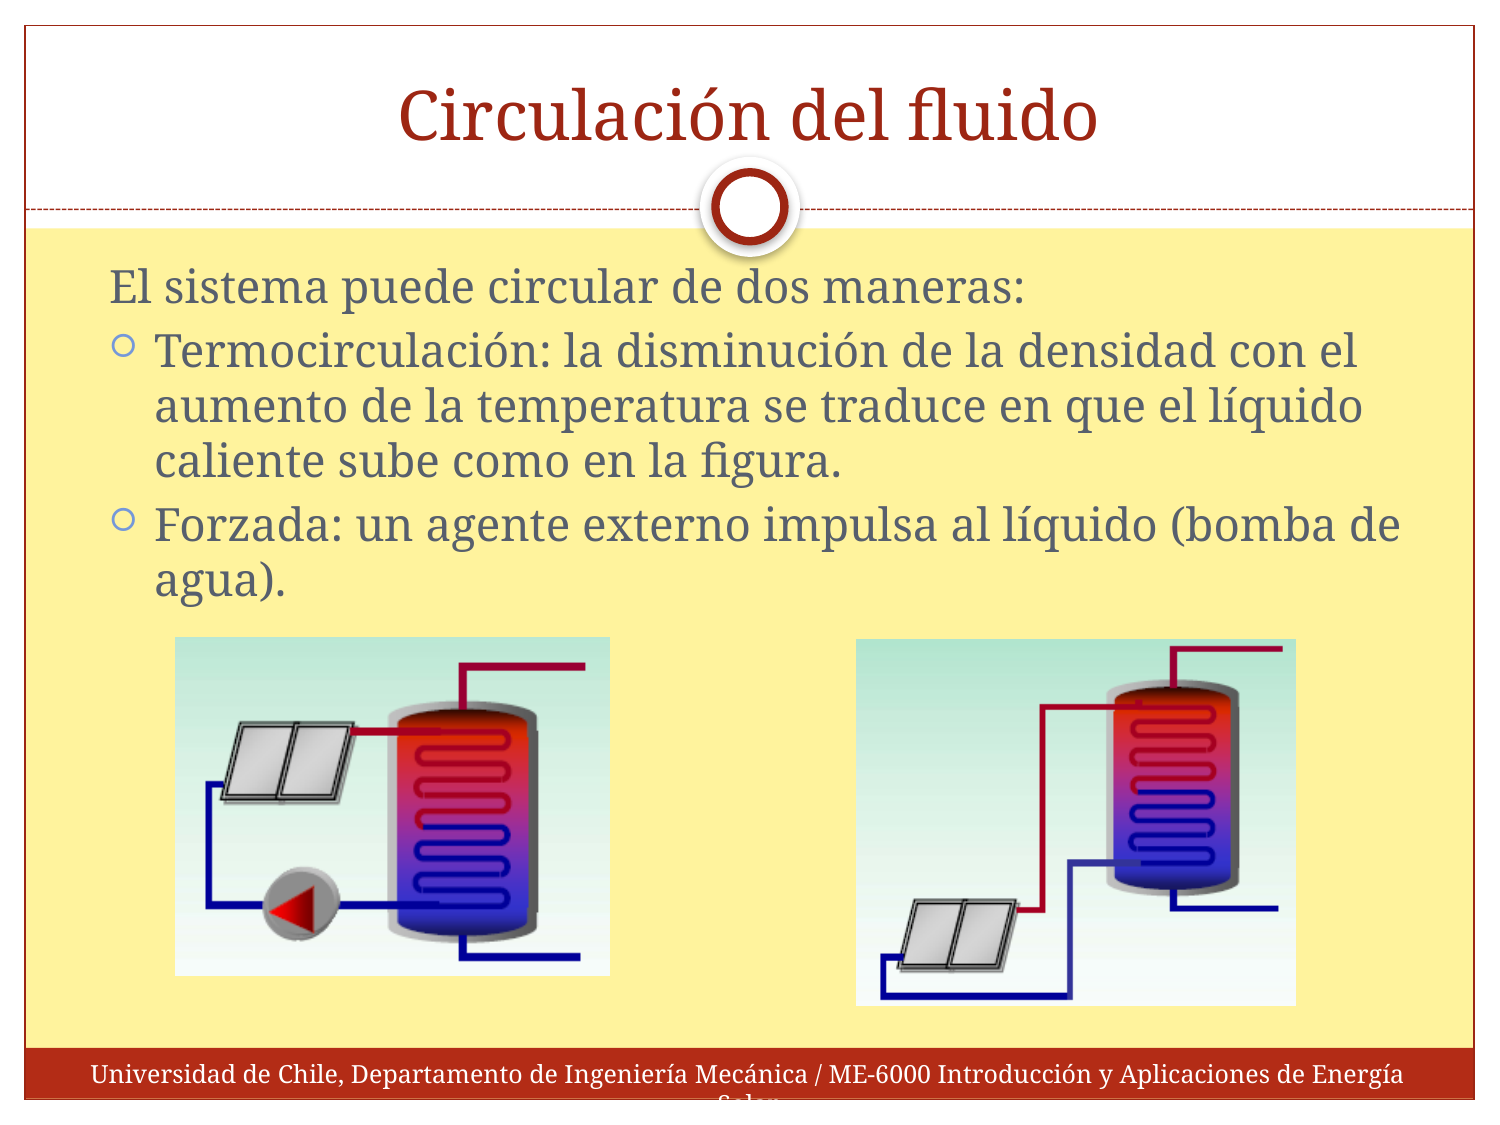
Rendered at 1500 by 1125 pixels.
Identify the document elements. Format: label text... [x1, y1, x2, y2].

picture [175, 636, 610, 976]
list El sistema puede circular de dos maneras: Termocirculación: la disminución de la densidad con el aumento de la temperatura se traduce en que el líquido caliente sube como en la figura. Forzada: un agente externo impulsa al líquido (bomba de agua). [49, 250, 1445, 1001]
footer Universidad de Chile, Departamento de Ingeniería Mecánica / ME-6000 Introducción y Aplicaciones de Energía Solar [50, 1051, 1447, 1112]
title Circulación del fluido [49, 37, 1450, 162]
picture [855, 639, 1296, 1006]
